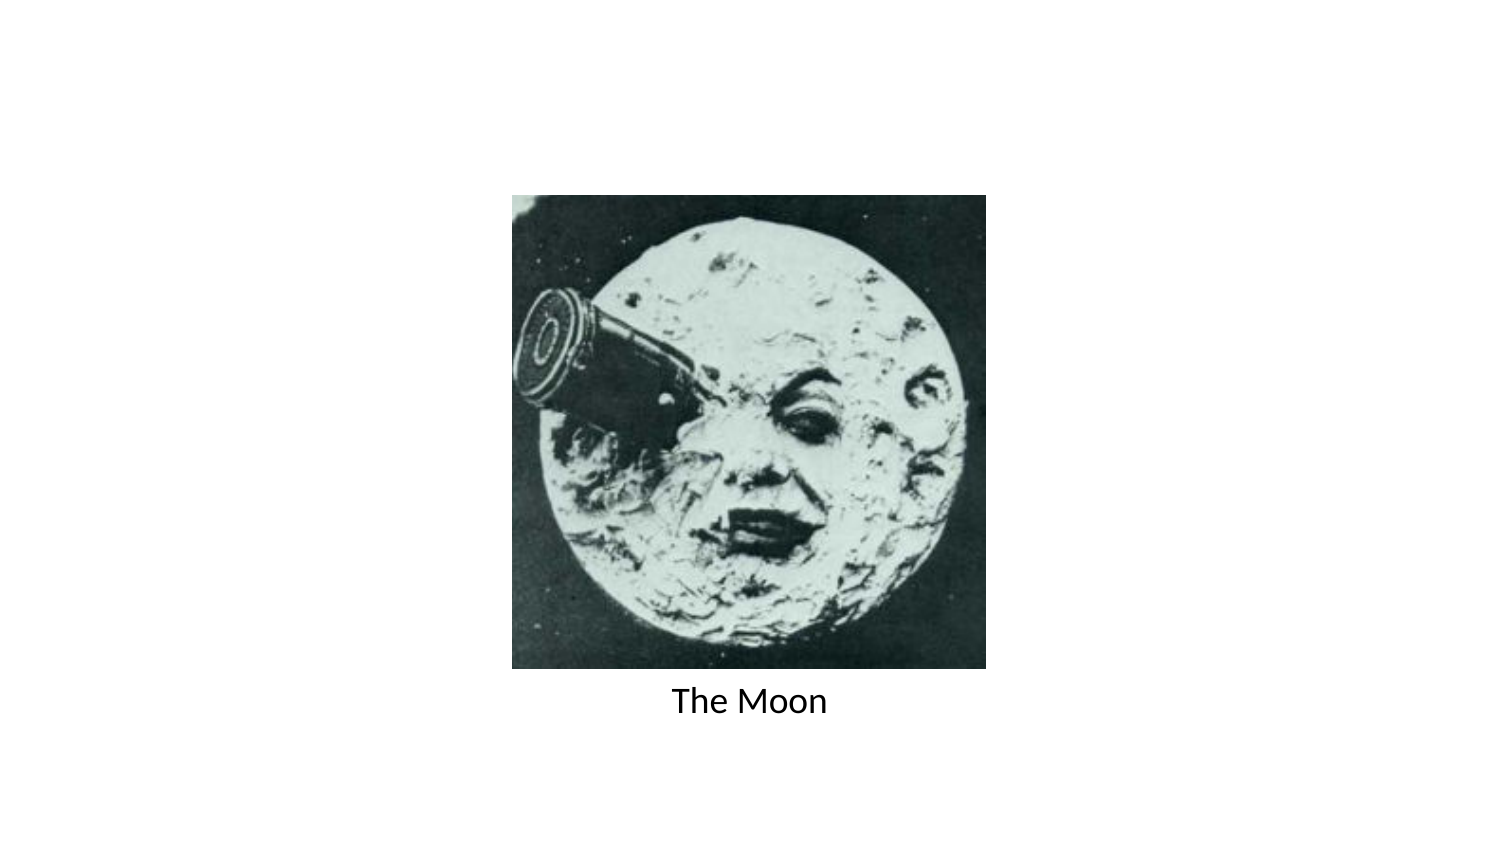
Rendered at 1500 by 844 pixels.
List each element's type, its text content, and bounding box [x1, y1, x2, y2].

text_box The Moon [74, 668, 1425, 753]
picture [512, 195, 986, 669]
